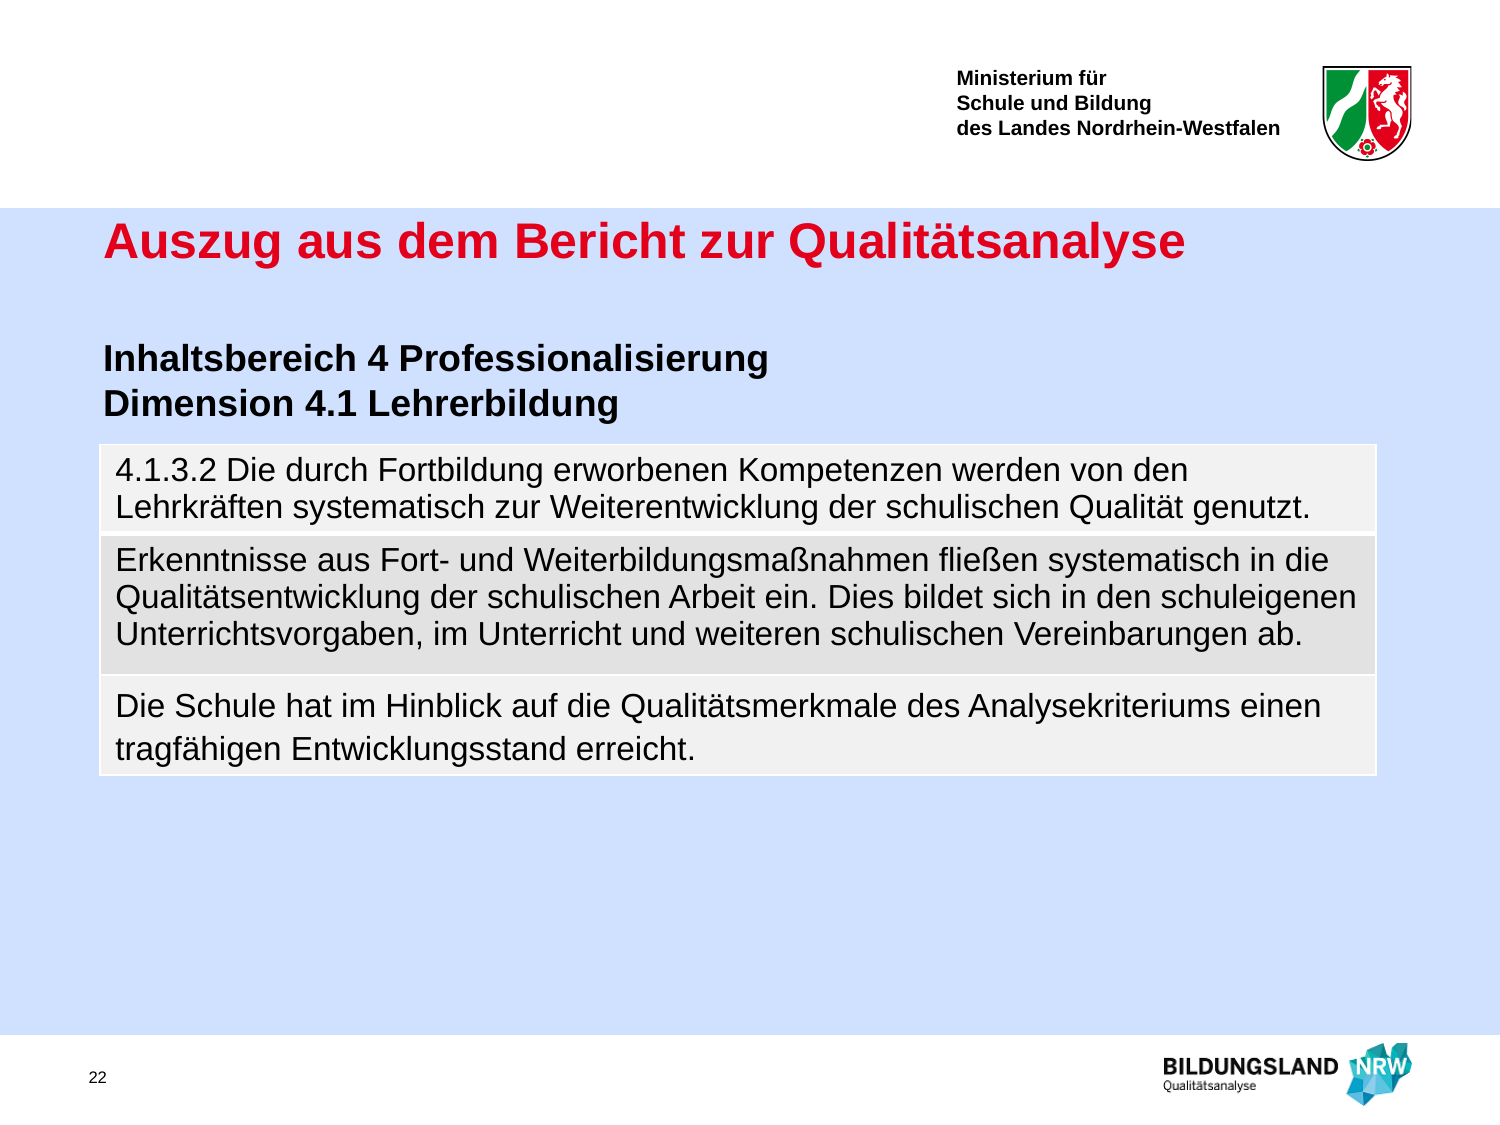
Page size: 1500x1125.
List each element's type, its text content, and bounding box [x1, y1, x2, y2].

table_cell Erkenntnisse aus Fort- und Weiterbildungsmaßnahmen fließen systematisch in die Qualitätsentwicklung der schulischen Arbeit ein. Dies bildet sich in den schuleigenen Unterrichtsvorgaben, im Unterricht und weiteren schulischen Vereinbarungen ab. [101, 536, 1375, 674]
picture [1320, 66, 1412, 161]
slide_number 22 [88, 1067, 136, 1124]
text_box Inhaltsbereich 4 Professionalisierung Dimension 4.1 Lehrerbildung [88, 326, 1081, 431]
picture [1163, 1043, 1412, 1106]
table_header 4.1.3.2 Die durch Fortbildung erworbenen Kompetenzen werden von den Lehrkräften systematisch zur Weiterentwicklung der schulischen Qualität genutzt. [101, 445, 1375, 531]
text_box Auszug aus dem Bericht zur Qualitätsanalyse [88, 208, 1425, 277]
table_cell Die Schule hat im Hinblick auf die Qualitätsmerkmale des Analysekriteriums einen tragfähigen Entwicklungsstand erreicht. [101, 676, 1375, 774]
